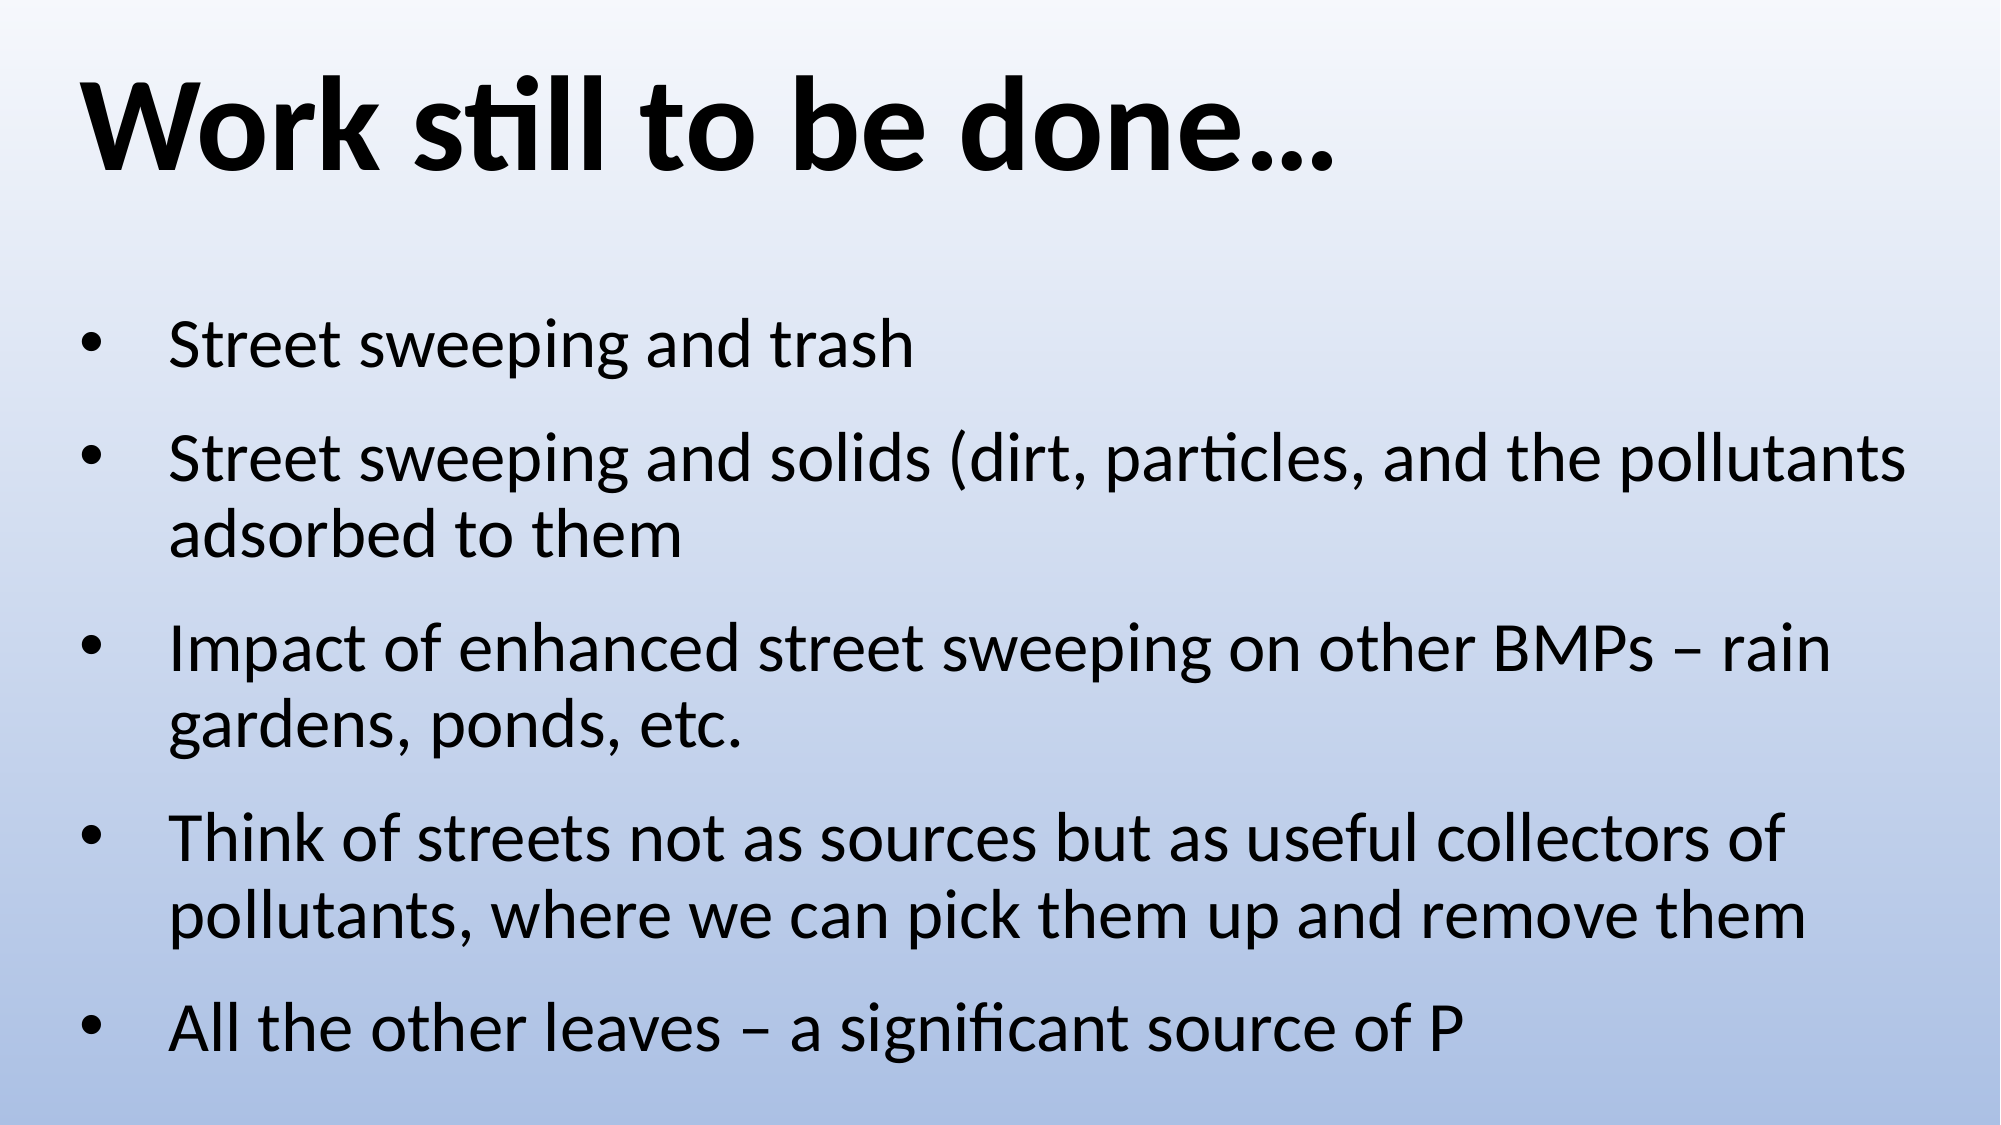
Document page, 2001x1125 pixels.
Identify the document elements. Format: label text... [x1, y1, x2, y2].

subtitle Work still to be done… Street sweeping and trash Street sweeping and solids (dirt, particles, and the pollutants adsorbed to them Impact of enhanced street sweeping on other BMPs – rain gardens, ponds, etc. Think of streets not as sources but as useful collectors of pollutants, where we can pick them up and remove them All the other leaves – a significant source of P [64, 46, 1963, 1086]
